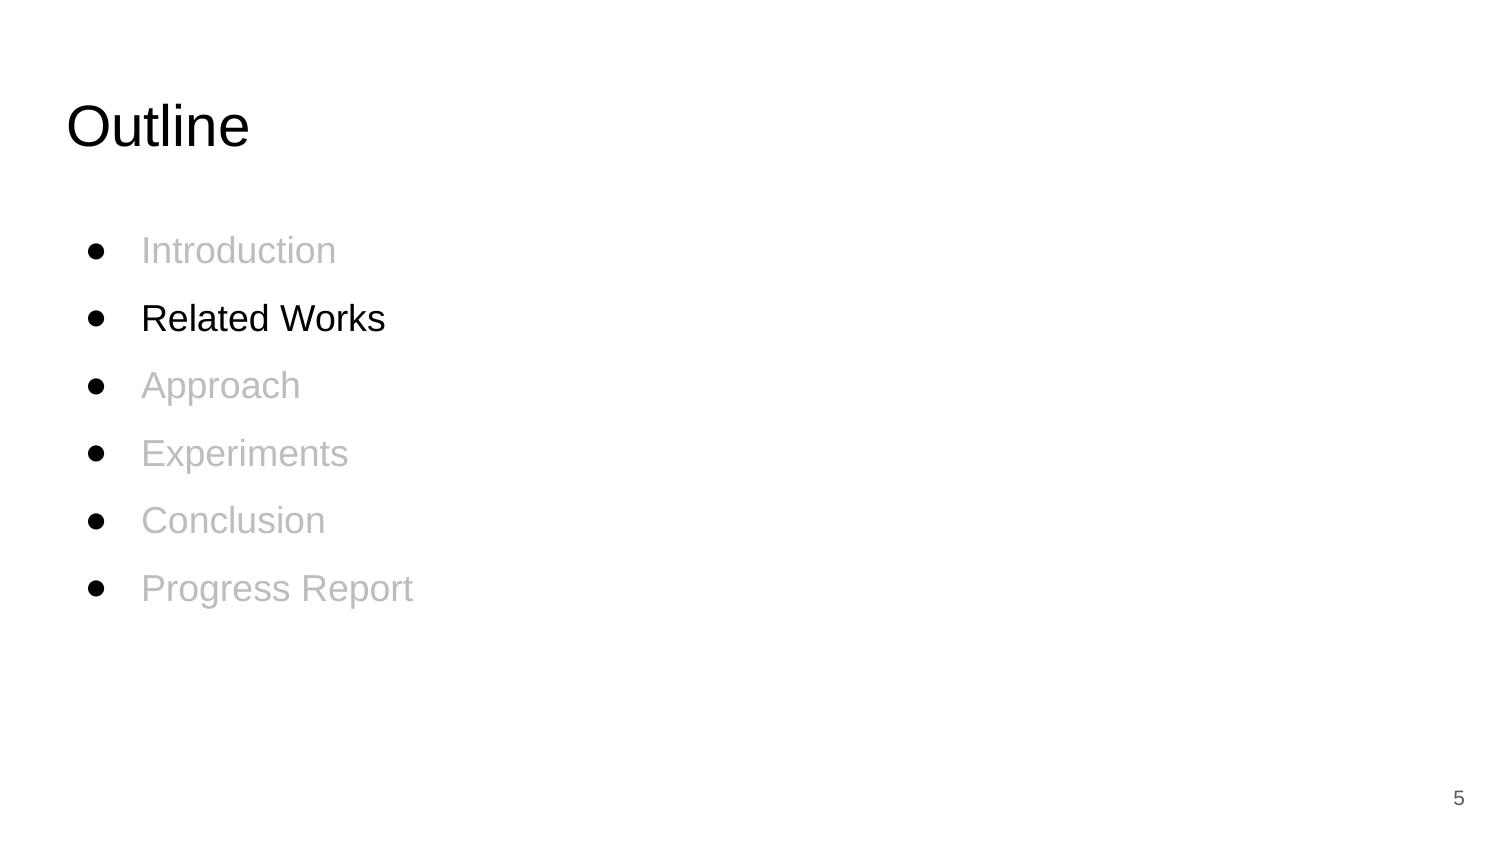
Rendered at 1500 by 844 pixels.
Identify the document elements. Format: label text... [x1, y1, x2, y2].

title Outline [51, 72, 1449, 167]
list Introduction Related Works Approach Experiments Conclusion Progress Report [51, 189, 1449, 750]
slide_number 5 [1389, 764, 1480, 830]
